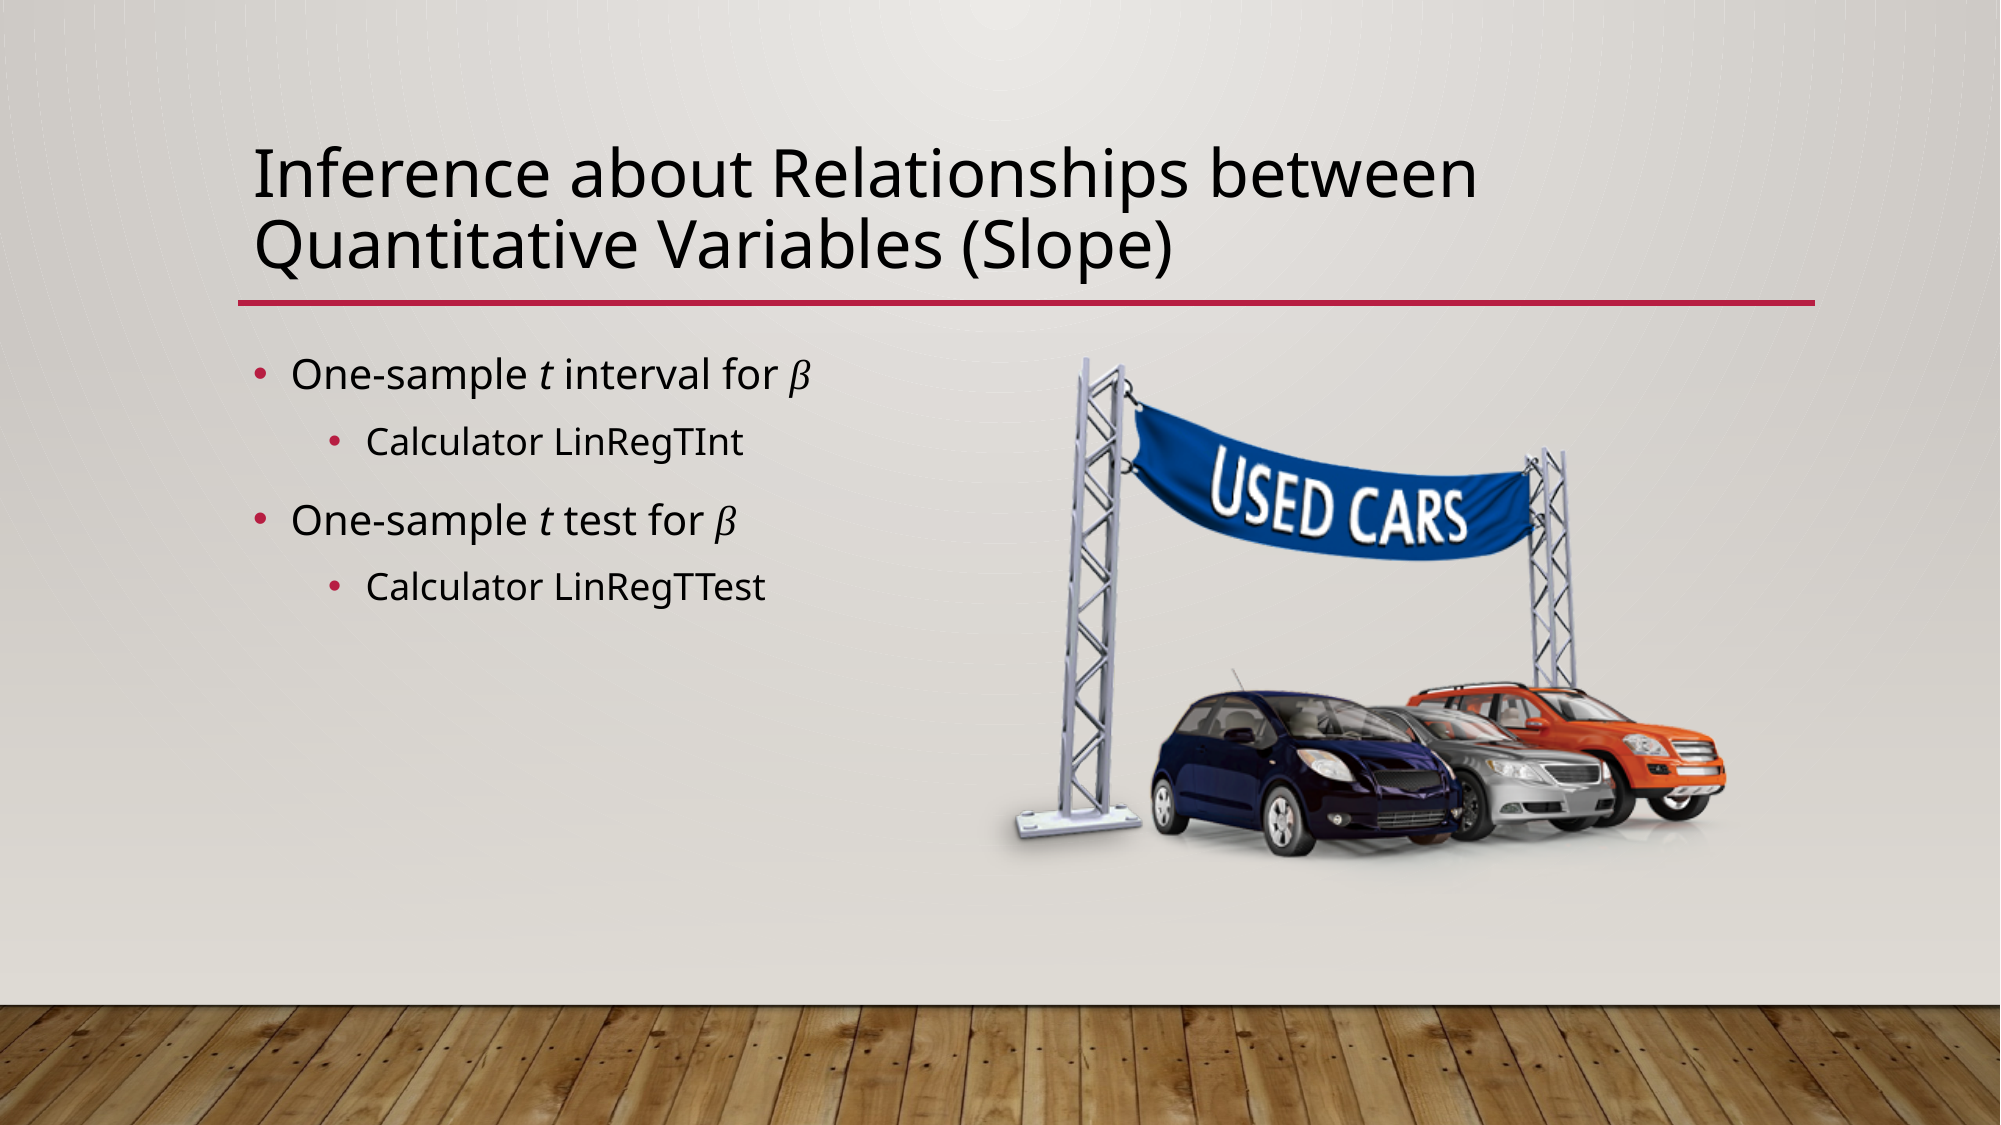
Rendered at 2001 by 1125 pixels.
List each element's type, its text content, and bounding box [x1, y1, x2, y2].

list One-sample t interval for β Calculator LinRegTInt One-sample t test for β Calculator LinRegTTest [238, 330, 1814, 897]
title Inference about Relationships between Quantitative Variables (Slope) [238, 131, 1814, 305]
picture [977, 355, 1758, 897]
picture [0, 1005, 2000, 1125]
